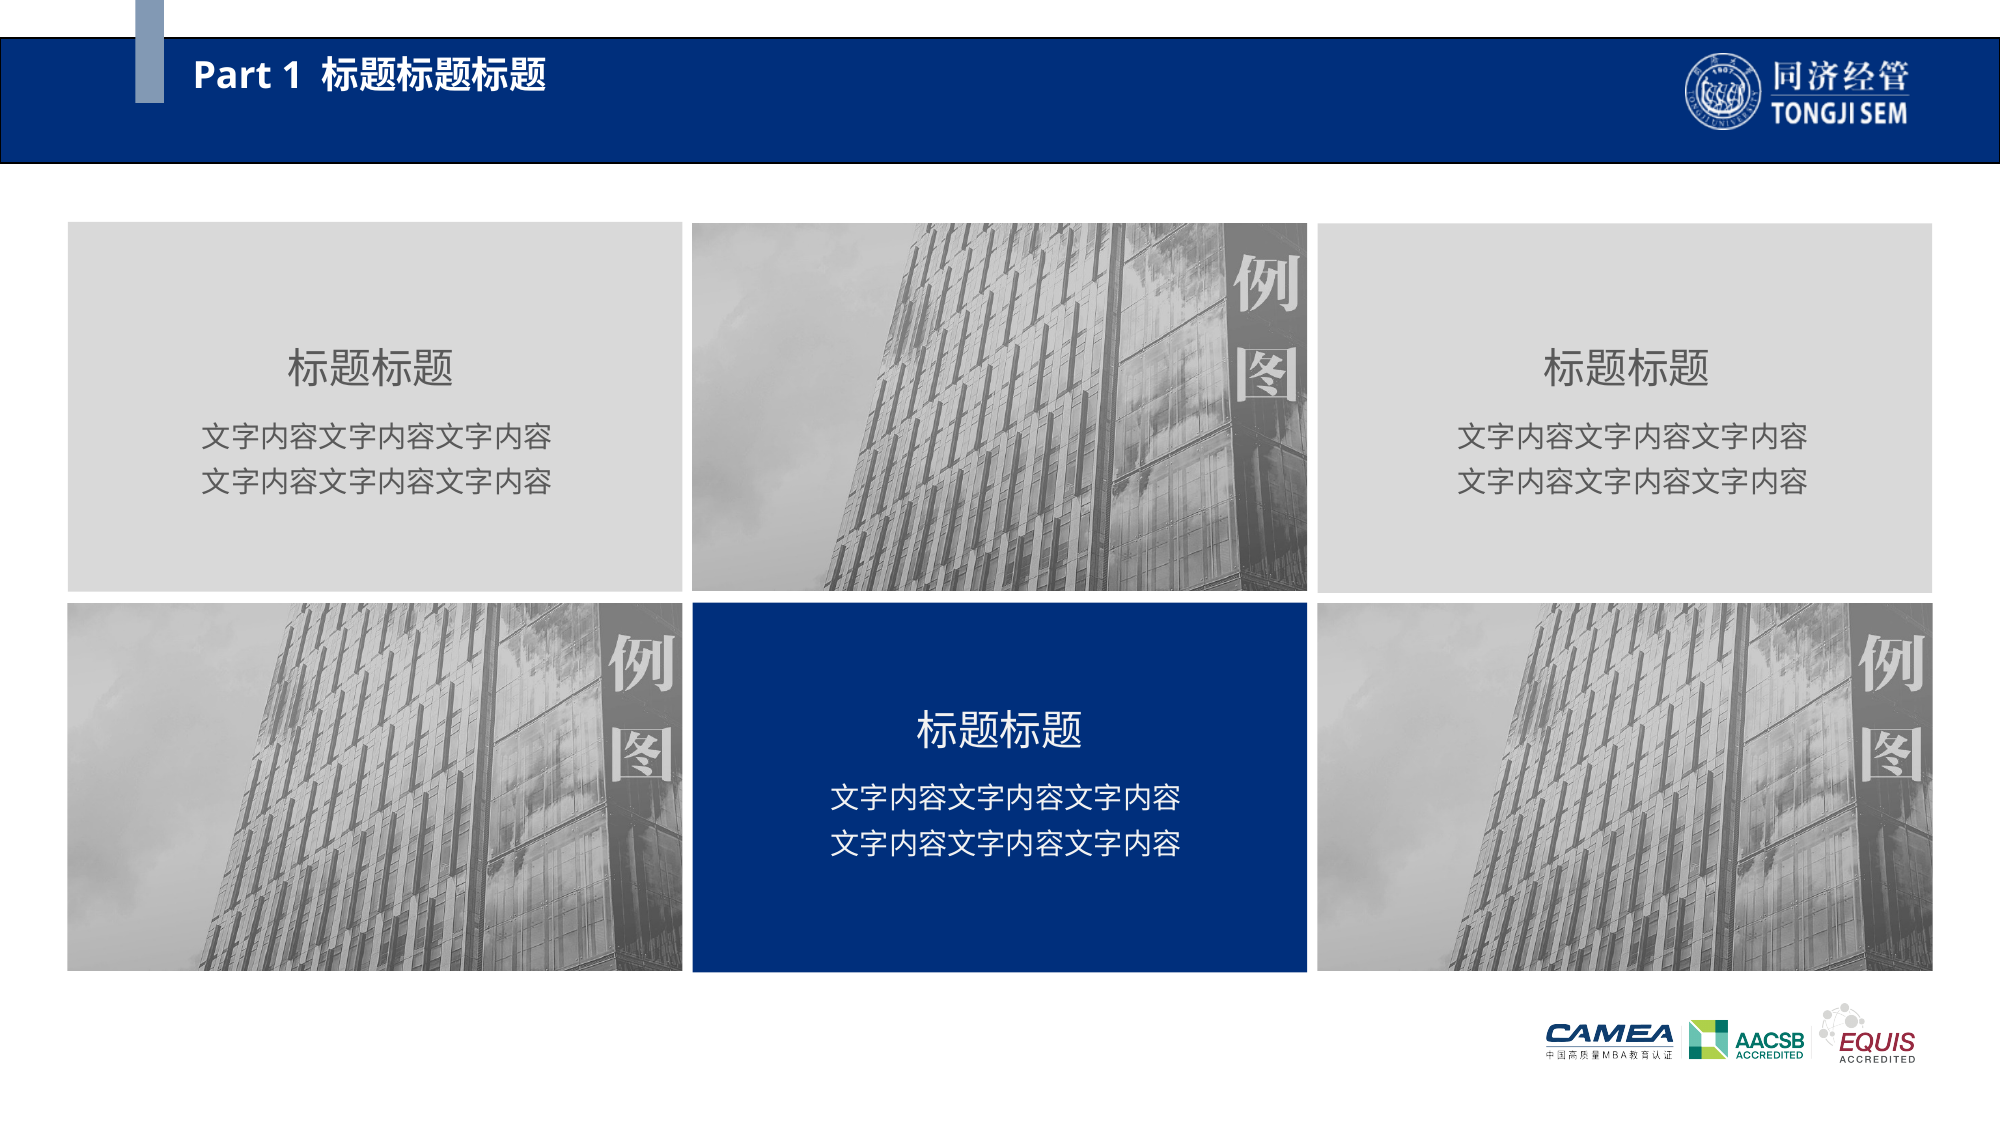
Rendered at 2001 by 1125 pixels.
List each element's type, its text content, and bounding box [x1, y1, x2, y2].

picture [67, 603, 683, 971]
text_box [134, 0, 165, 104]
text_box Part 1 标题标题标题 [192, 50, 625, 96]
text_box [692, 602, 1308, 973]
picture [1545, 1003, 1915, 1063]
text_box [67, 221, 683, 593]
picture [1317, 603, 1933, 971]
text_box [1316, 222, 1933, 594]
picture [1685, 53, 1914, 130]
picture [691, 223, 1308, 591]
text_box 标题标题 [890, 696, 1110, 762]
text_box [0, 37, 2000, 164]
text_box 标题标题 [1517, 334, 1737, 400]
text_box 文字内容文字内容文字内容 文字内容文字内容文字内容 [187, 400, 597, 506]
text_box 文字内容文字内容文字内容 文字内容文字内容文字内容 [1442, 400, 1852, 506]
text_box 文字内容文字内容文字内容 文字内容文字内容文字内容 [815, 762, 1225, 868]
text_box 标题标题 [261, 334, 481, 400]
